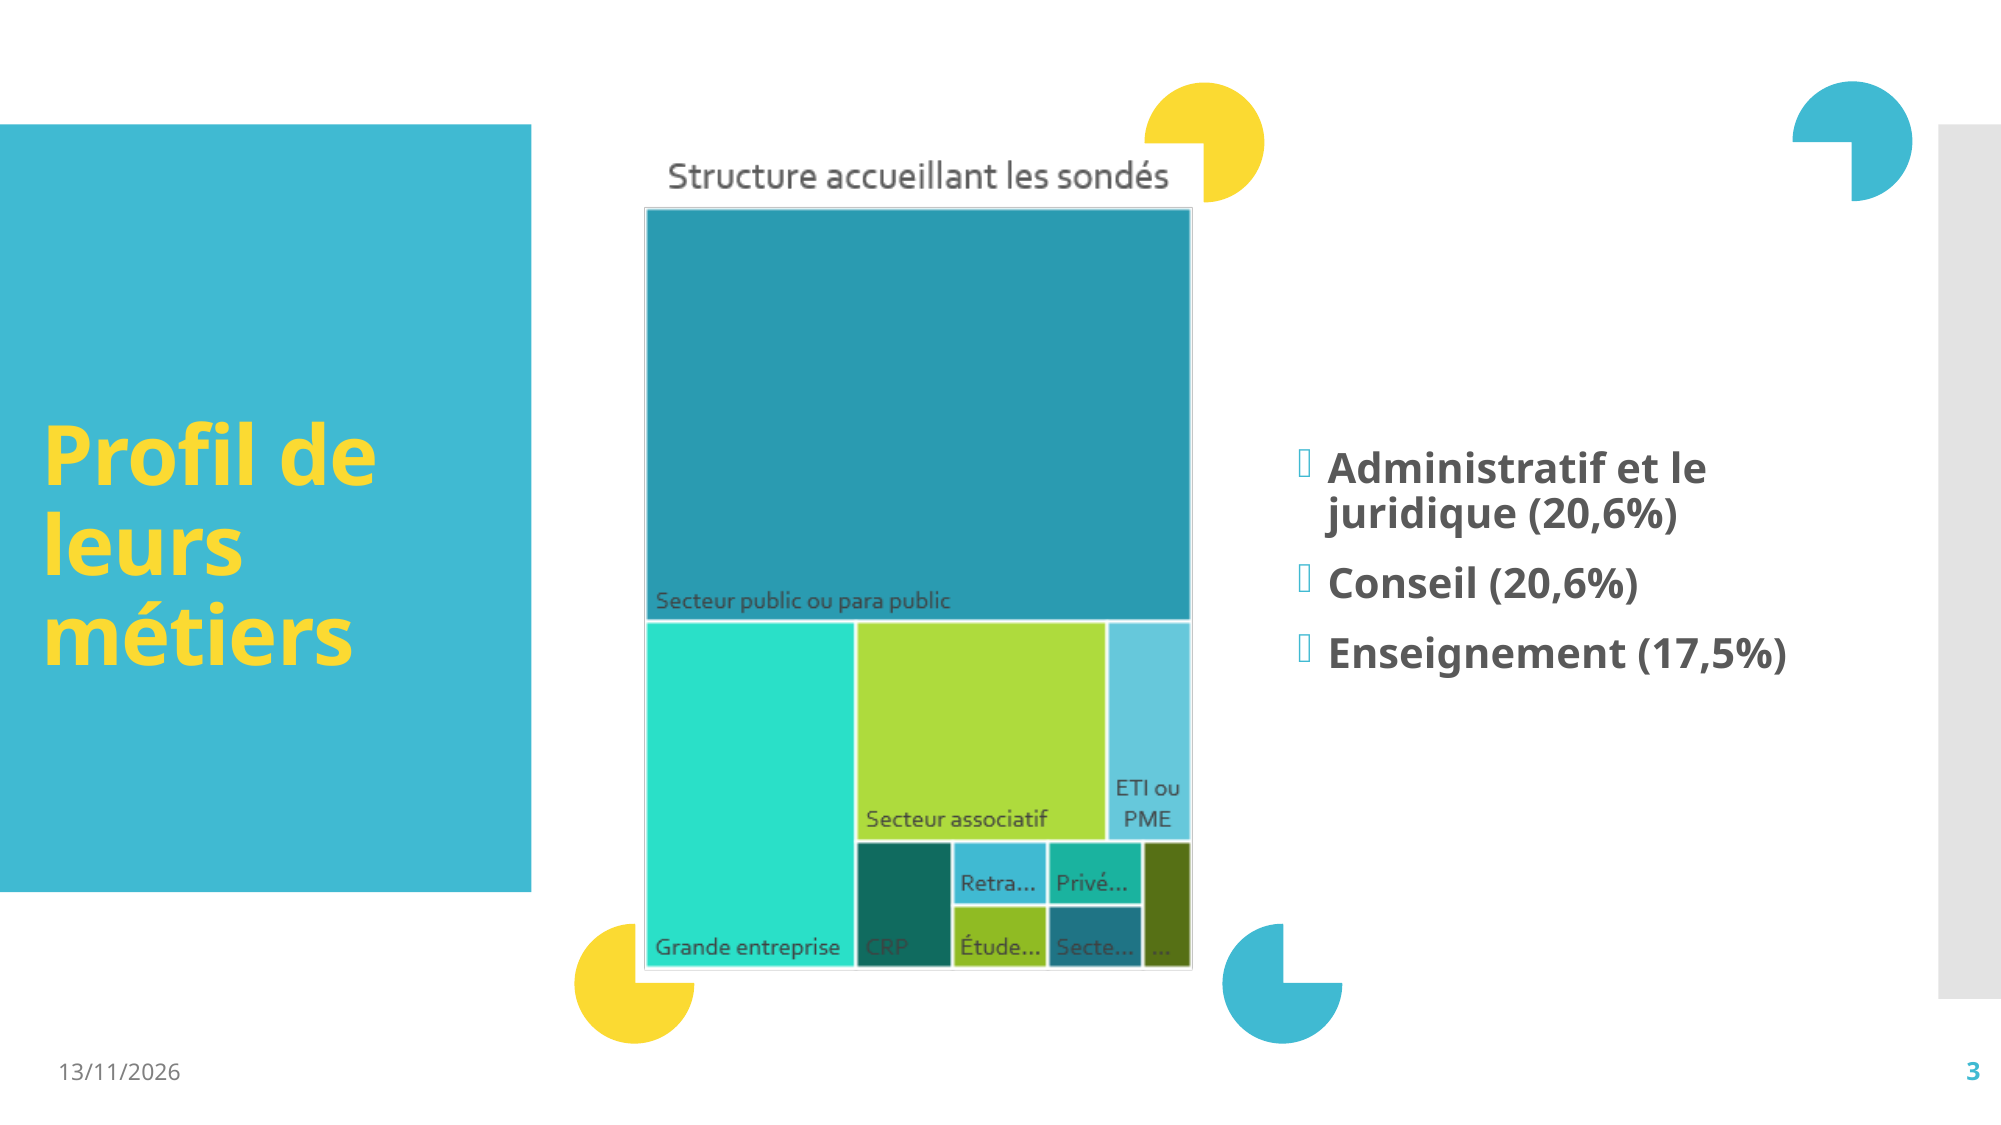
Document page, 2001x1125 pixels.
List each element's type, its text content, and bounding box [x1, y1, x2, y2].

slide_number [43, 1042, 493, 1103]
title Profil de leurs métiers [26, 170, 510, 926]
slide_number 3 [1744, 1042, 1996, 1103]
list Administratif et le juridique (20,6%) Conseil (20,6%) Enseignement (17,5%) [1282, 142, 1853, 983]
picture [634, 142, 1205, 983]
